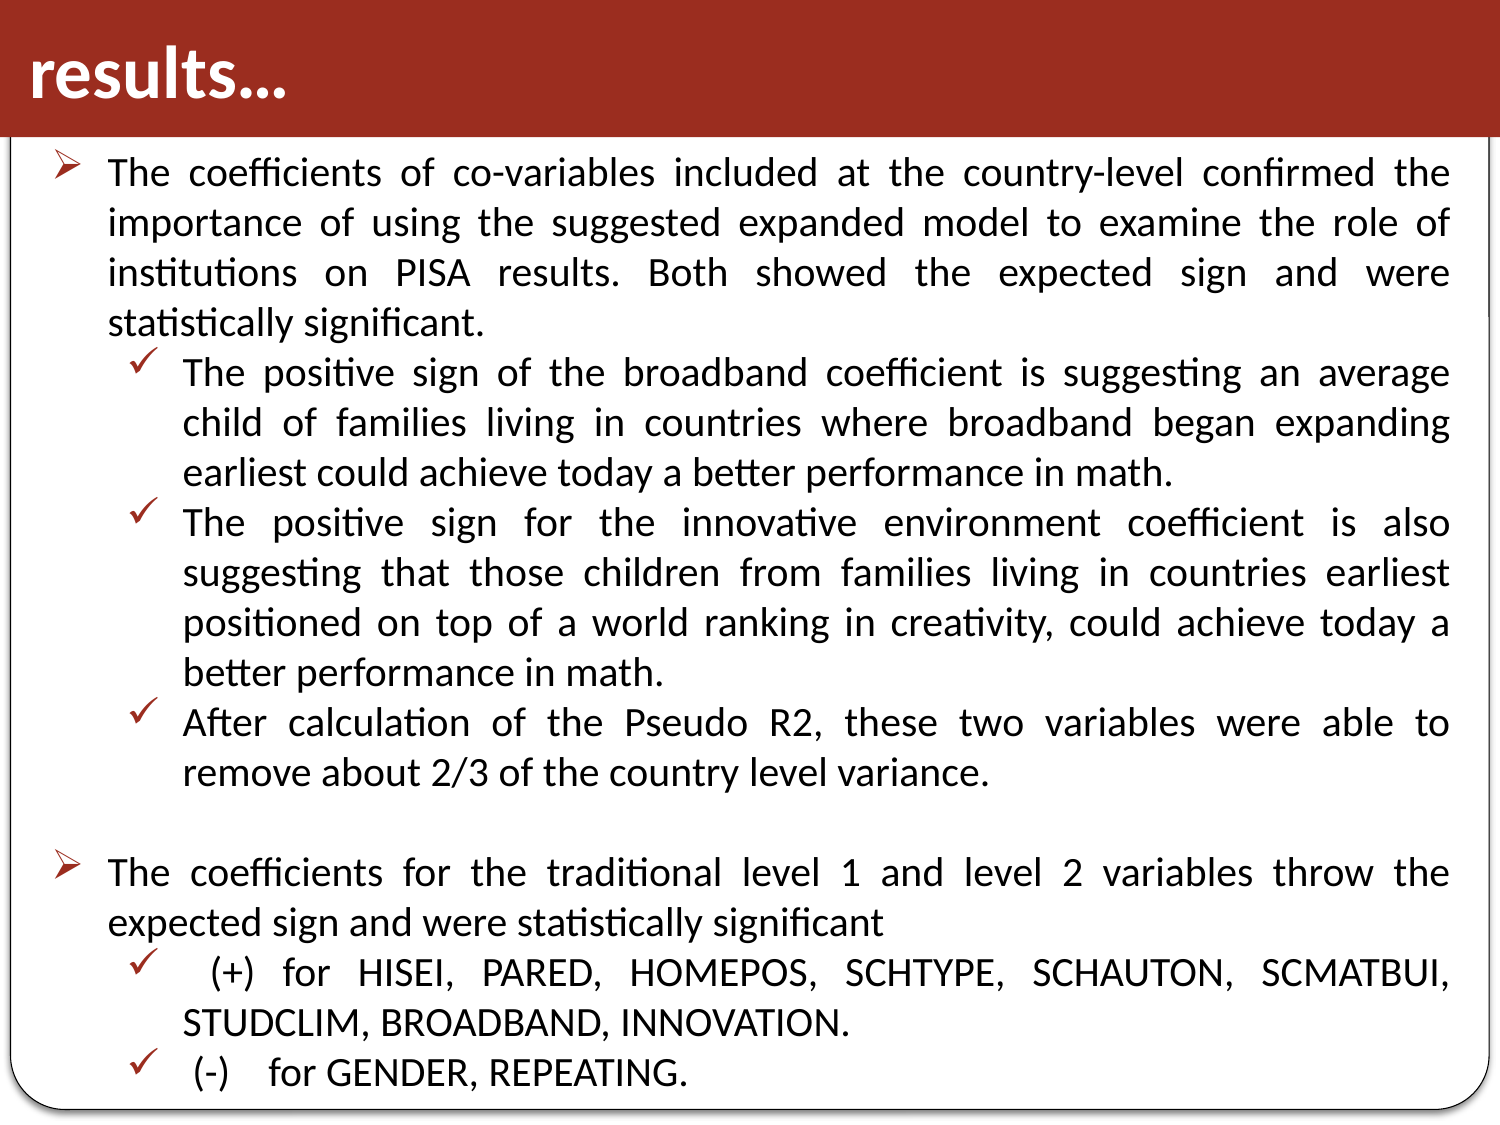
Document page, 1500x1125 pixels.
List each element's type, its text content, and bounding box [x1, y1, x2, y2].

text_box The coefficients of co-variables included at the country-level confirmed the importance of using the suggested expanded model to examine the role of institutions on PISA results. Both showed the expected sign and were statistically significant. The positive sign of the broadband coefficient is suggesting an average child of families living in countries where broadband began expanding earliest could achieve today a better performance in math. The positive sign for the innovative environment coefficient is also suggesting that those children from families living in countries earliest positioned on top of a world ranking in creativity, could achieve today a better performance in math. After calculation of the Pseudo R2, these two variables were able to remove about 2/3 of the country level variance. The coefficients for the traditional level 1 and level 2 variables throw the expected sign and were statistically significant (+) for HISEI, PARED, HOMEPOS, SCHTYPE, SCHAUTON, SCMATBUI, STUDCLIM, BROADBAND, INNOVATION. (-) for GENDER, REPEATING. [36, 138, 1466, 1125]
text_box results… [0, 0, 1500, 138]
